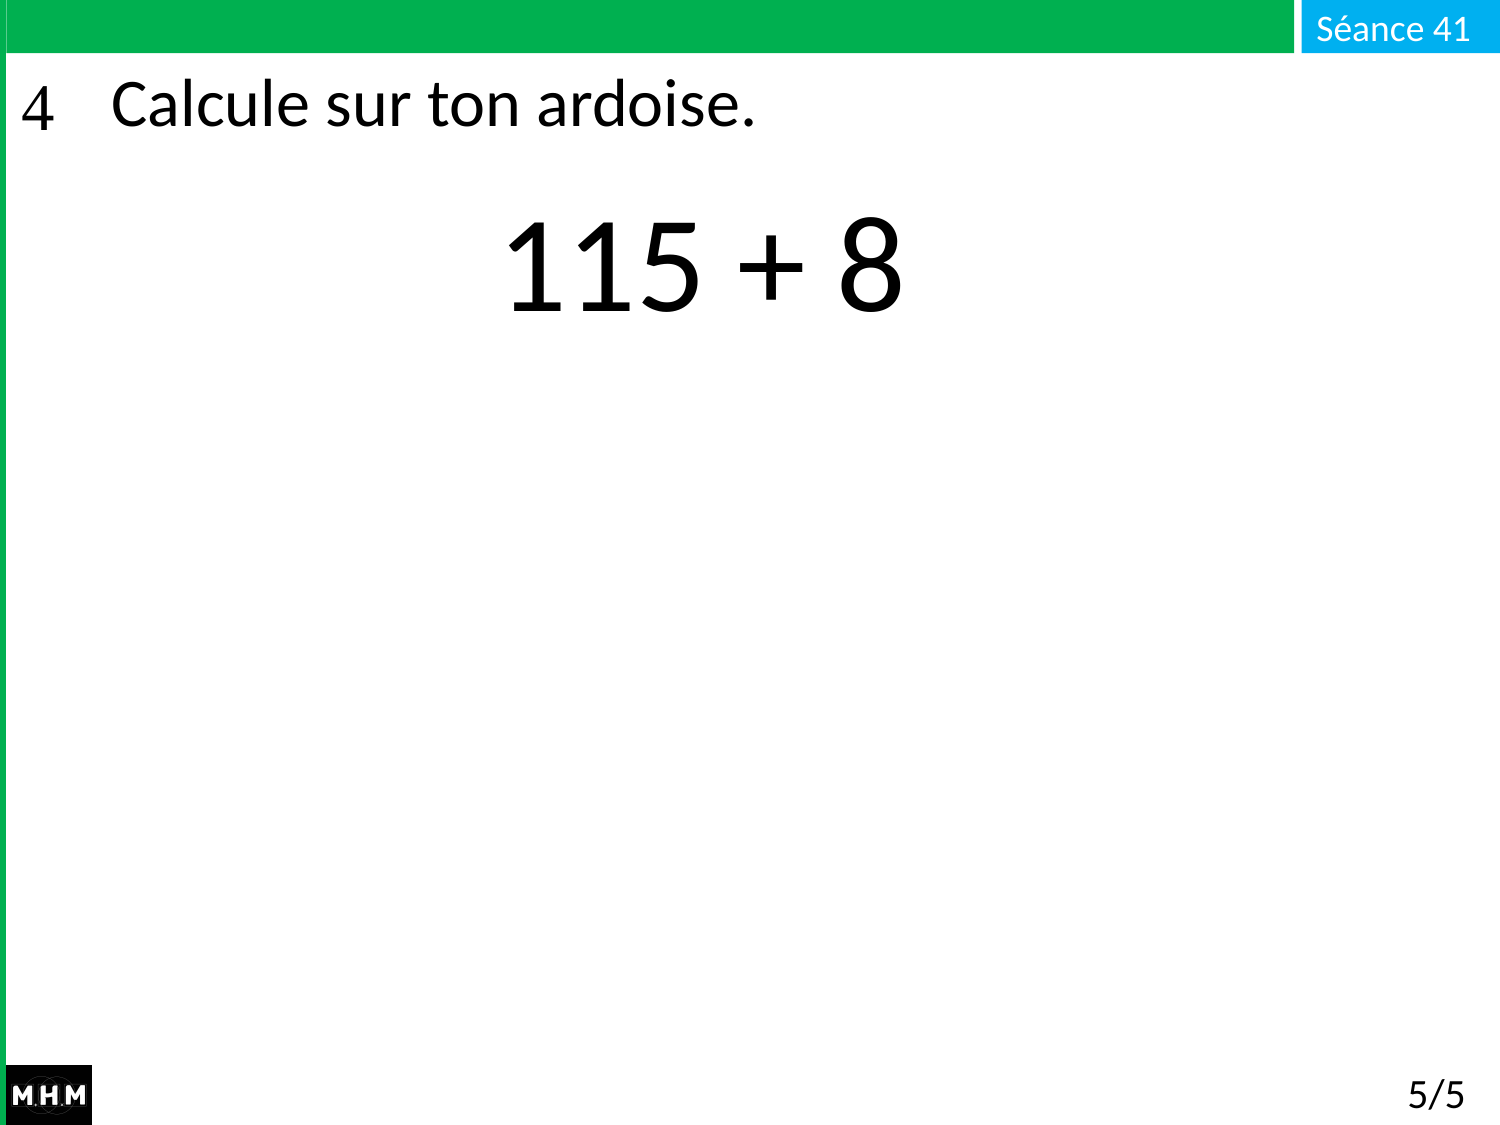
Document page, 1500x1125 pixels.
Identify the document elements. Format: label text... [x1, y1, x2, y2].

list 5/5 [1373, 1064, 1500, 1125]
text_box 115 + 8 [480, 166, 924, 346]
title Calcule sur ton ardoise. [96, 60, 1391, 150]
picture [6, 1065, 92, 1125]
